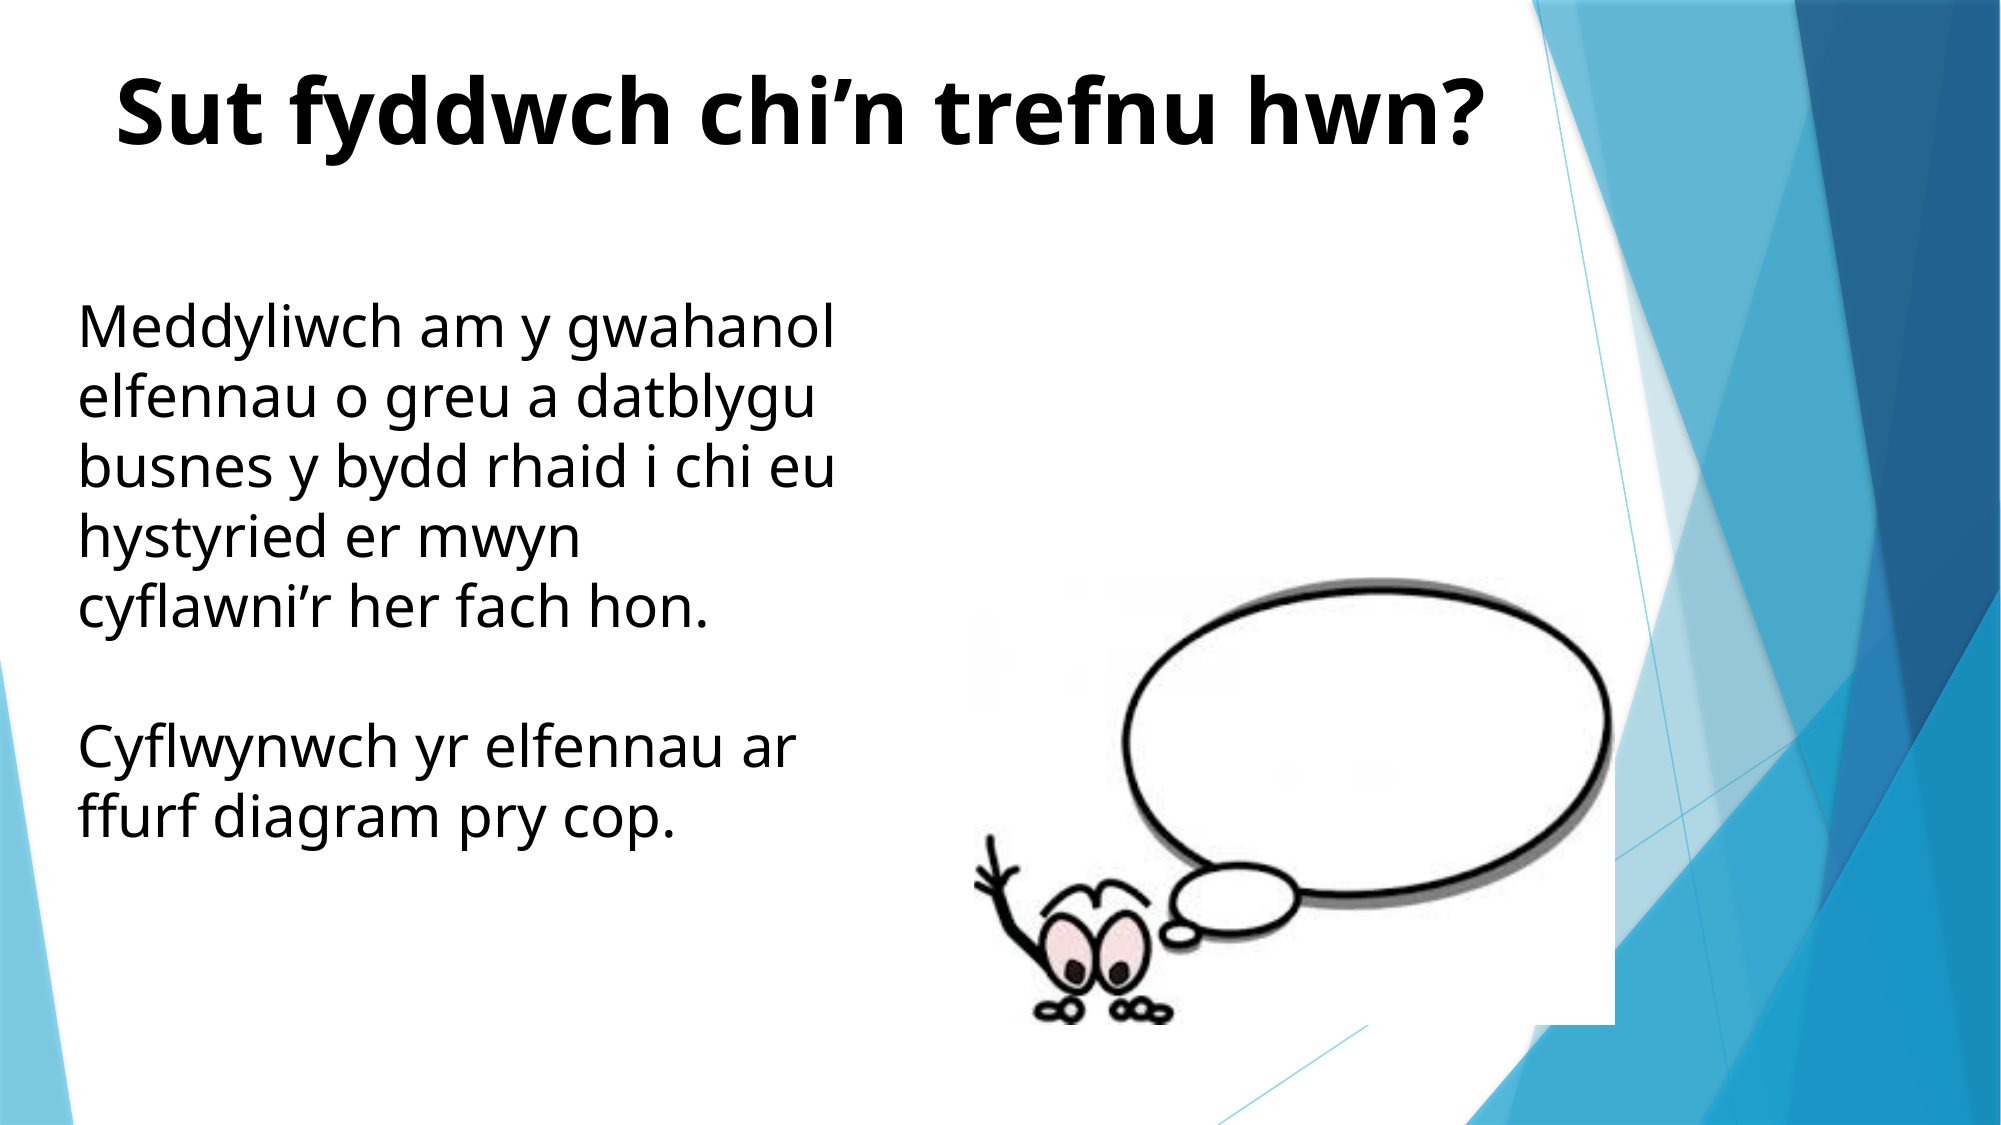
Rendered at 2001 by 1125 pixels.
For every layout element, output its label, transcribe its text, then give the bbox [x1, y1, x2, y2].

text_box Meddyliwch am y gwahanol elfennau o greu a datblygu busnes y bydd rhaid i chi eu hystyried er mwyn cyflawni’r her fach hon. Cyflwynwch yr elfennau ar ffurf diagram pry cop. [62, 281, 855, 857]
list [974, 576, 1616, 1025]
title Sut fyddwch chi’n trefnu hwn? [95, 46, 1507, 264]
